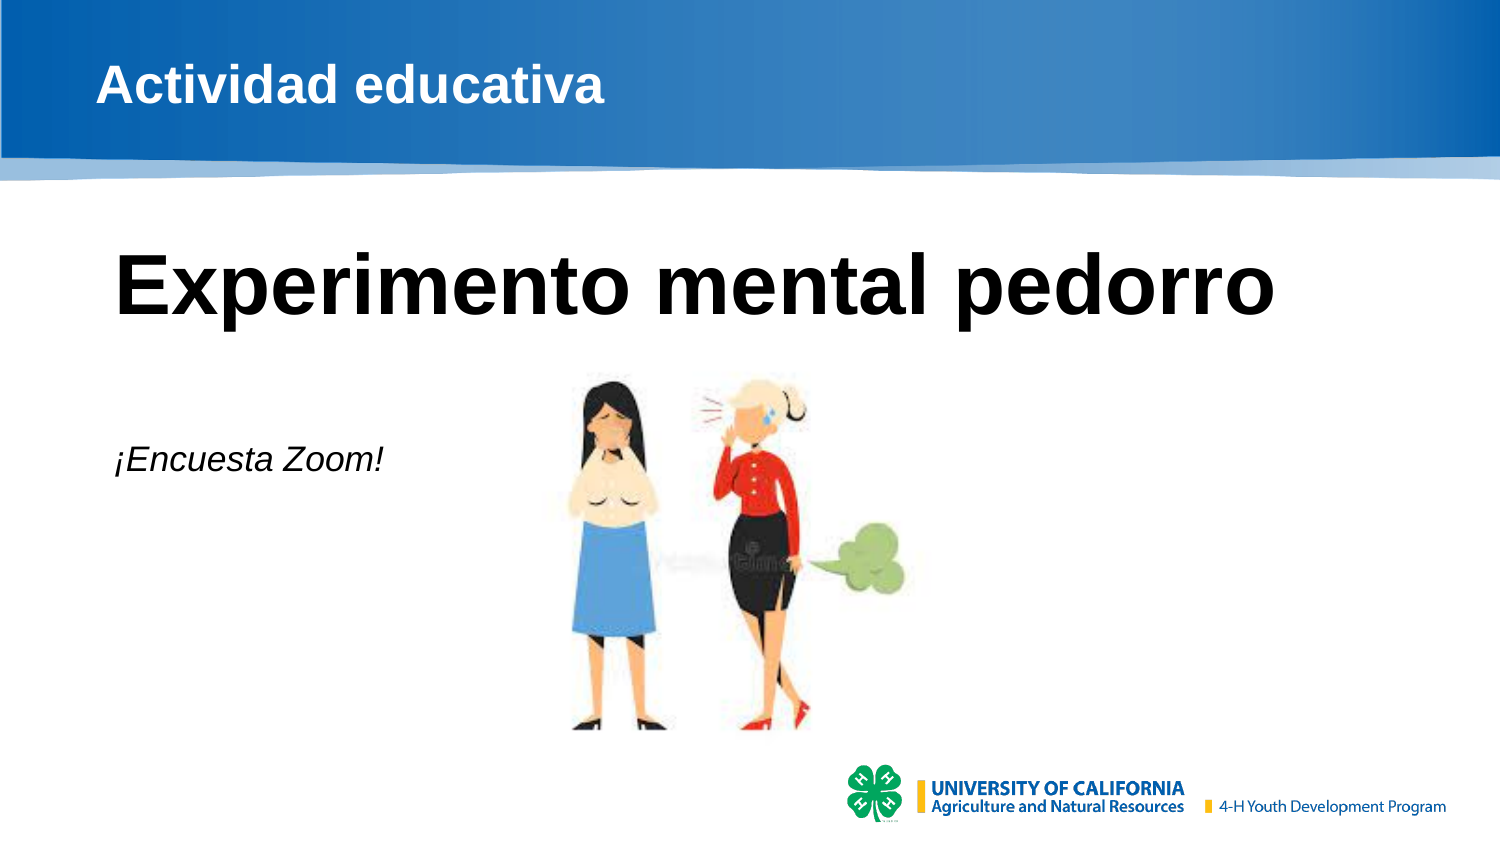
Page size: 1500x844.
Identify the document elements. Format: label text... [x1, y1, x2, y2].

title Actividad educativa [84, 38, 1416, 133]
picture [0, 0, 1500, 197]
picture [512, 342, 933, 762]
list Experimento mental pedorro ¡Encuesta Zoom! [102, 234, 1397, 771]
picture [844, 760, 1451, 825]
